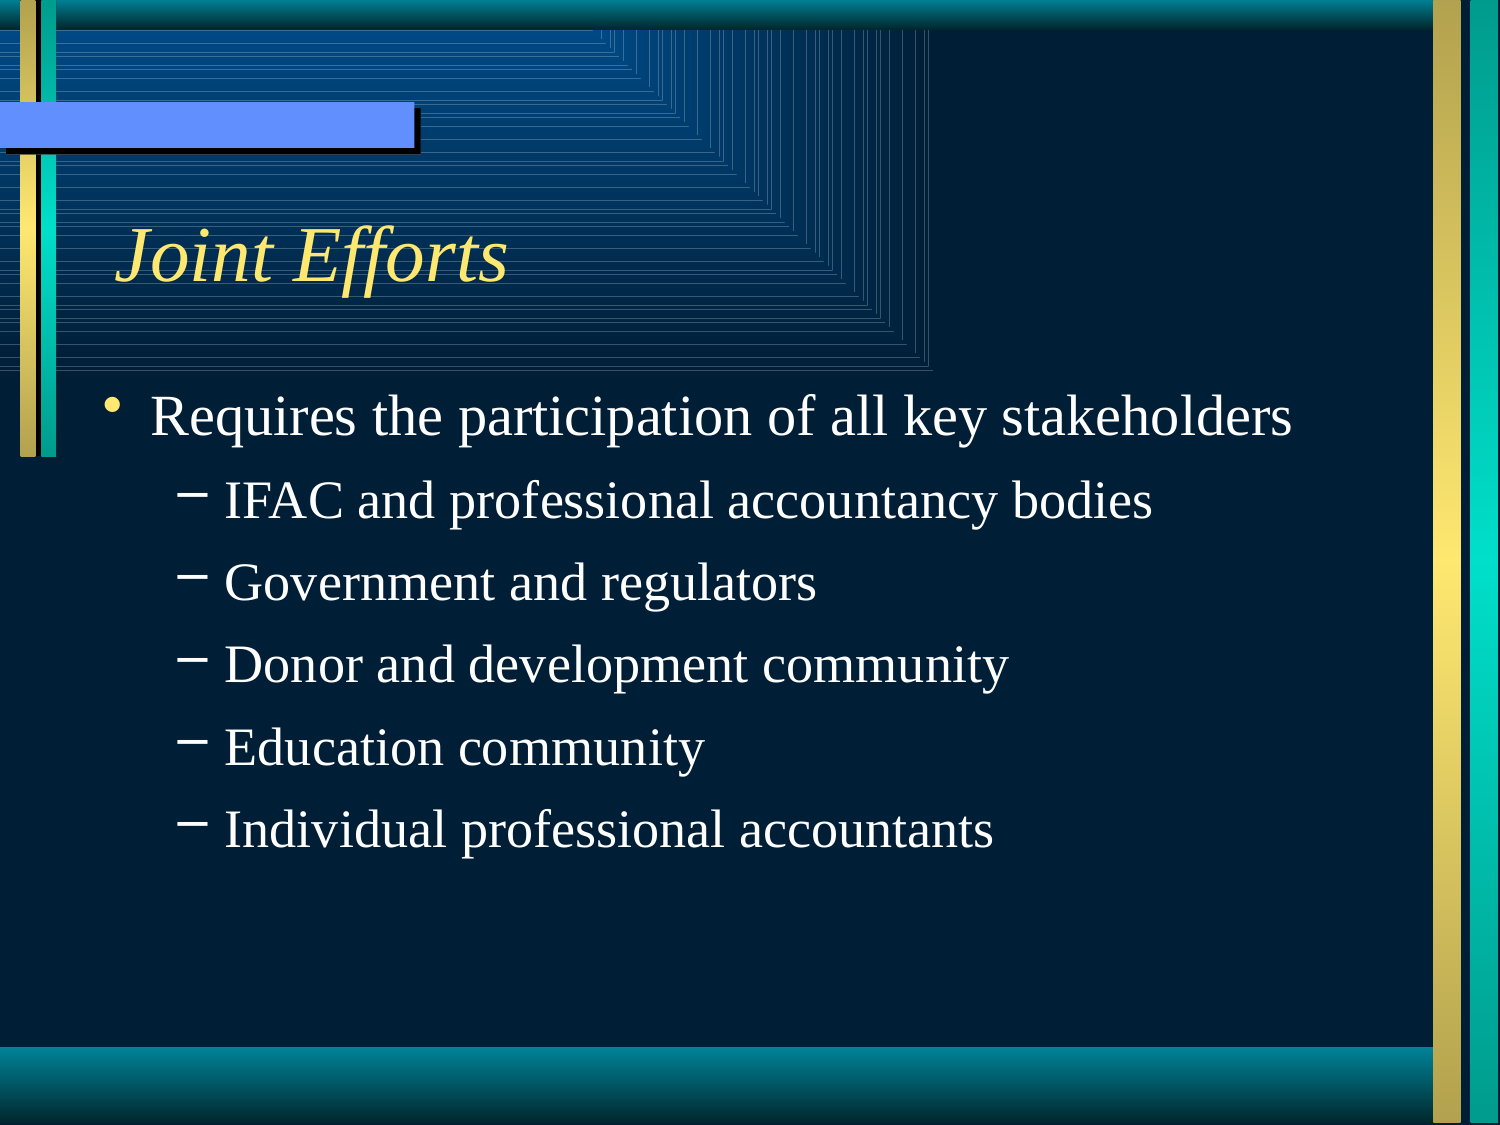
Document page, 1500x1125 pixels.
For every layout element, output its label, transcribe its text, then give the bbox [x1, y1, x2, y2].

text_box Joint Efforts [99, 162, 1388, 338]
text_box [0, 87, 573, 153]
subtitle Requires the participation of all key stakeholders IFAC and professional accountancy bodies Government and regulators Donor and development community Education community Individual professional accountants [87, 362, 1438, 990]
